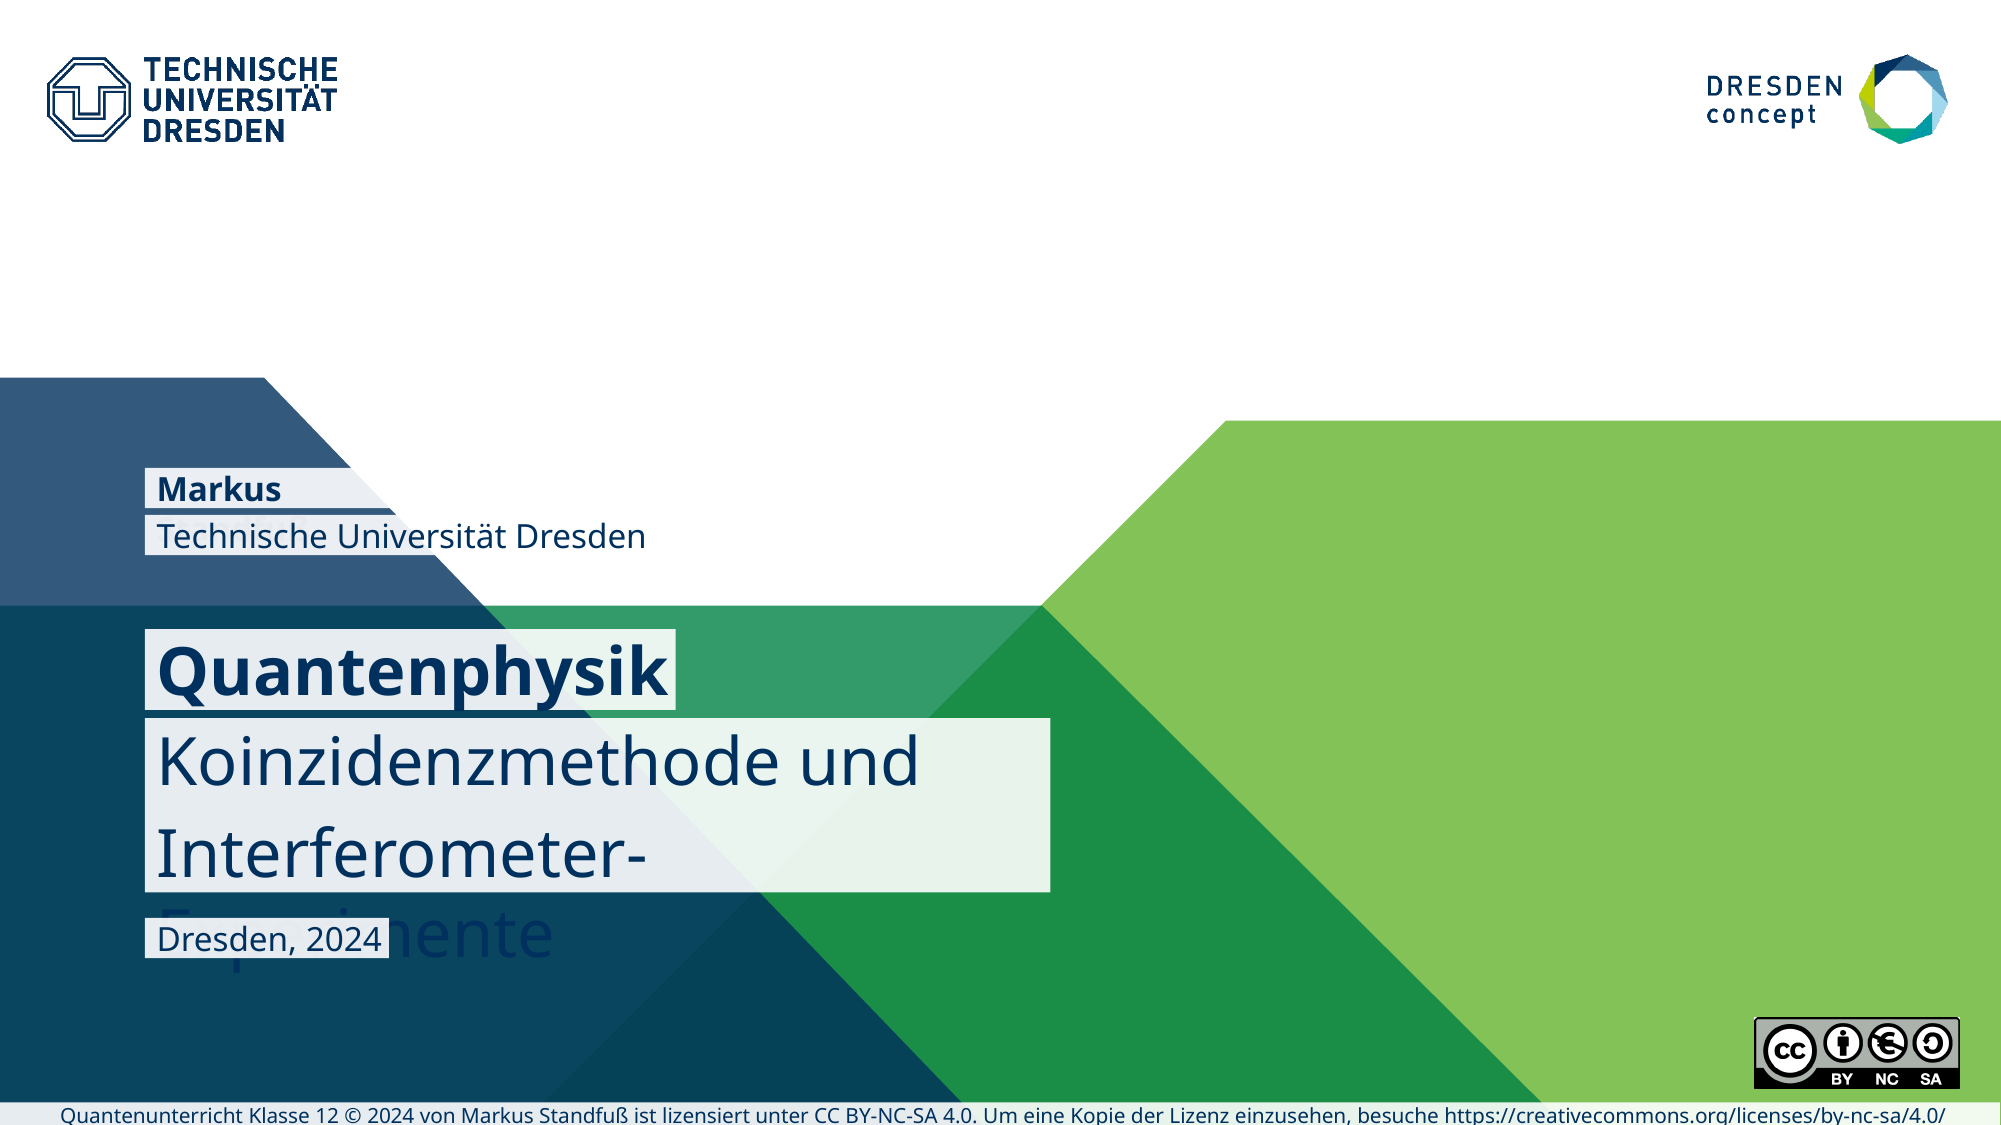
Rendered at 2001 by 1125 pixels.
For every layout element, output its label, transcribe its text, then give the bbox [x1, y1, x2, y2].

list Dresden, 2024 [144, 917, 389, 959]
list Technische Universität Dresden [144, 514, 656, 556]
picture [47, 57, 337, 142]
list Markus Standfuß [144, 467, 433, 509]
picture [1754, 1017, 1960, 1090]
title Quantenphysik [144, 629, 676, 710]
text_box Quantenunterricht Klasse 12 © 2024 von Markus Standfuß ist lizensiert unter CC BY-NC-SA 4.0. Um eine Kopie der Lizenz einzusehen, besuche https://creativecommons.org/licenses/by-nc-sa/4.0/ [0, 1102, 2000, 1125]
picture [1707, 54, 1948, 144]
list Koinzidenzmethode und Interferometer-Experimente [144, 718, 1051, 893]
